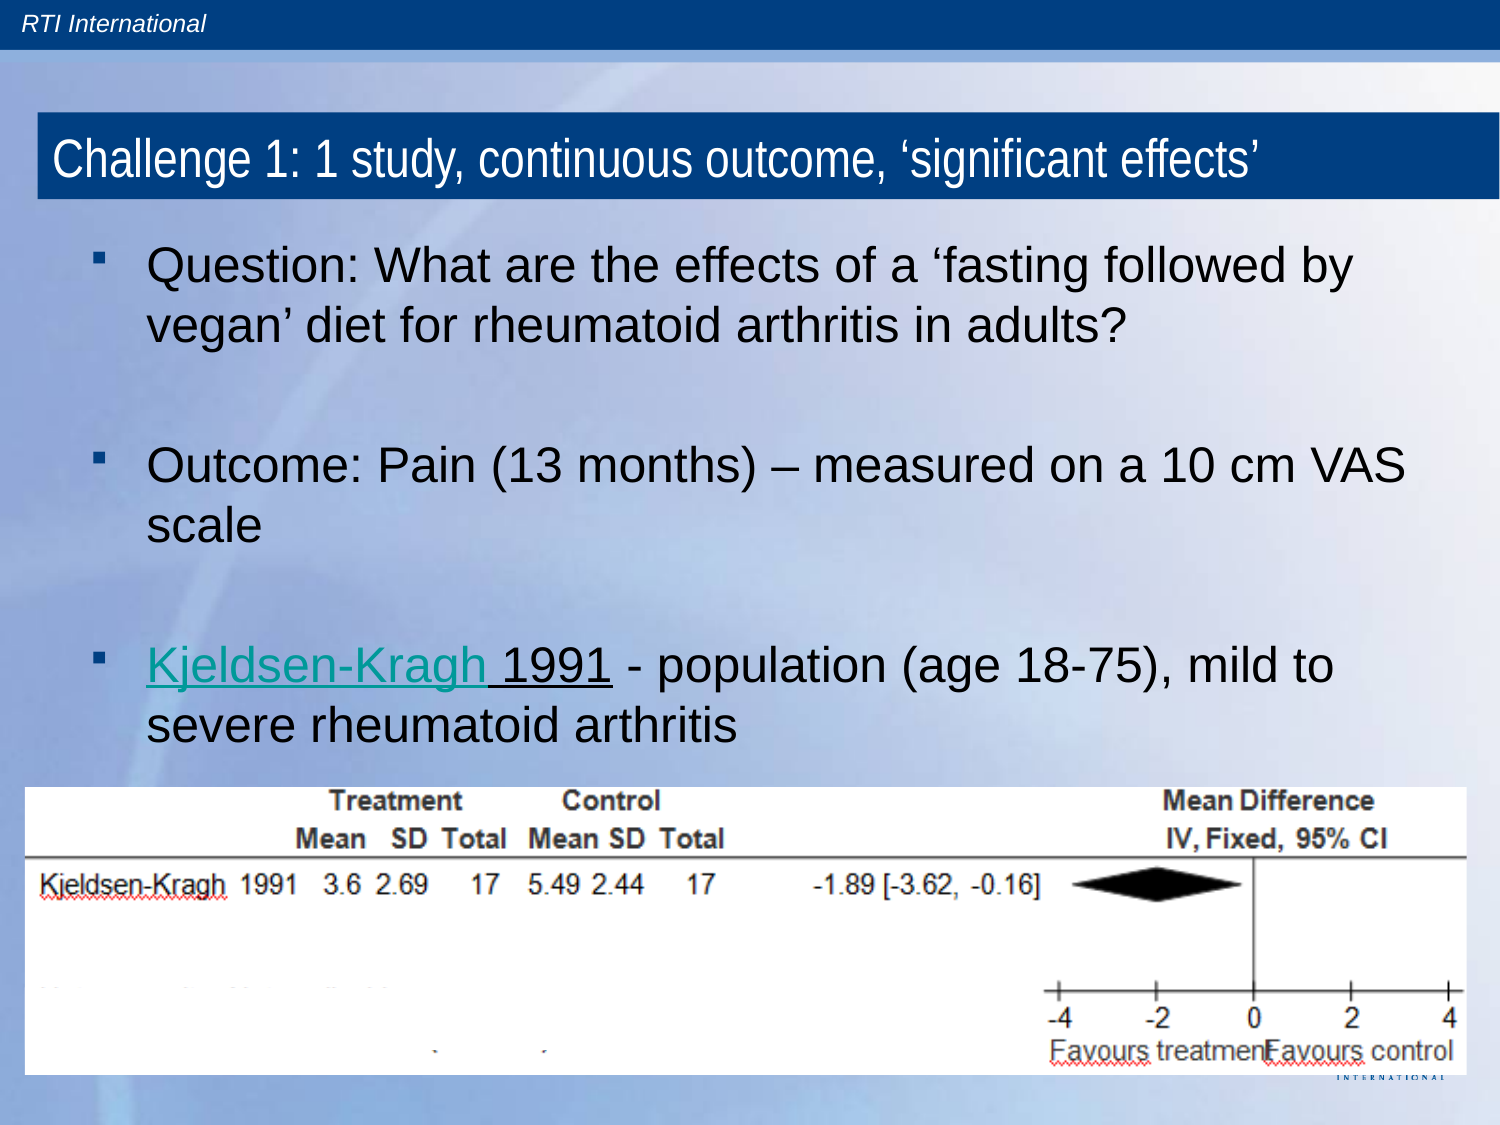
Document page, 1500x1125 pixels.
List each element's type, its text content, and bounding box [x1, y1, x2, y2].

title Challenge 1: 1 study, continuous outcome, ‘significant effects’ [37, 111, 1500, 200]
list Question: What are the effects of a ‘fasting followed by vegan’ diet for rheumatoid arthritis in adults? Outcome: Pain (13 months) – measured on a 10 cm VAS scale Kjeldsen-Kragh 1991 - population (age 18-75), mild to severe rheumatoid arthritis [74, 224, 1426, 785]
picture [0, 63, 1500, 1125]
